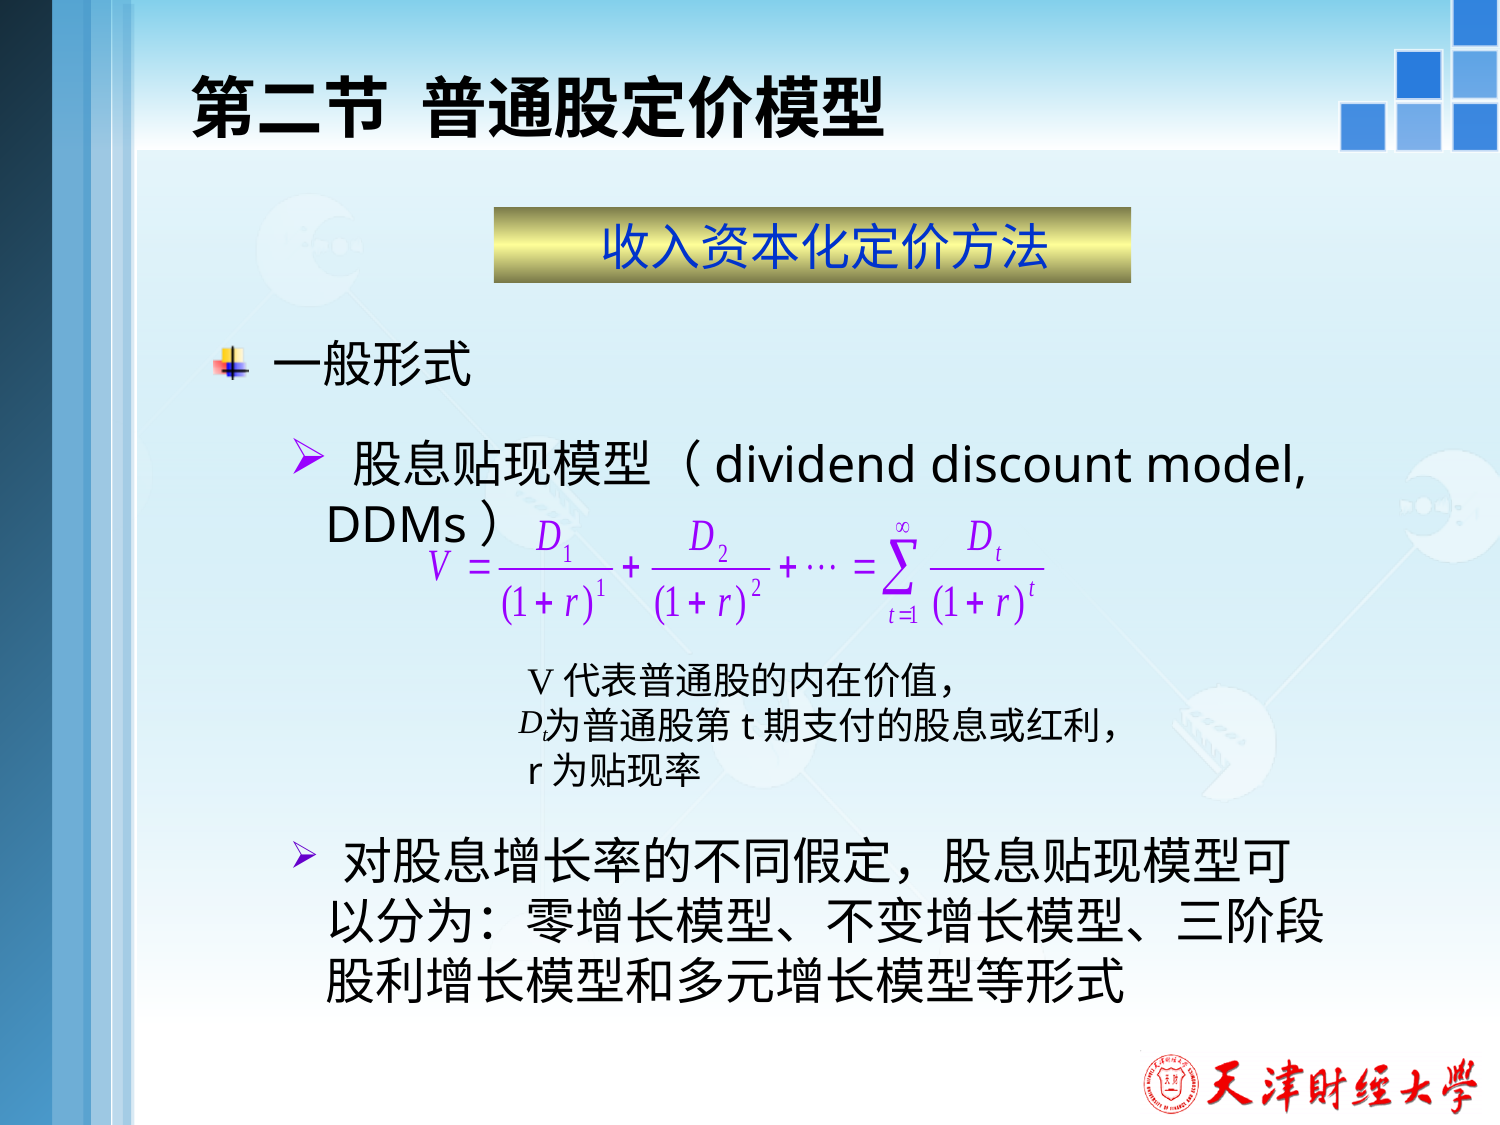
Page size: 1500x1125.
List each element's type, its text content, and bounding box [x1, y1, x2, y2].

text_box 股息贴现模型（dividend discount model, DDMs） [275, 424, 1500, 560]
picture [1131, 1049, 1500, 1119]
picture [132, 150, 1500, 965]
text_box 一般形式 [199, 324, 900, 400]
title 第二节 普通股定价模型 [174, 75, 1175, 138]
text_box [512, 649, 1163, 801]
text_box 对股息增长率的不同假定，股息贴现模型可以分为：零增长模型、不变增长模型、三阶段股利增长模型和多元增长模型等形式 [275, 822, 1350, 1018]
text_box 收入资本化定价方法 [493, 207, 1132, 283]
